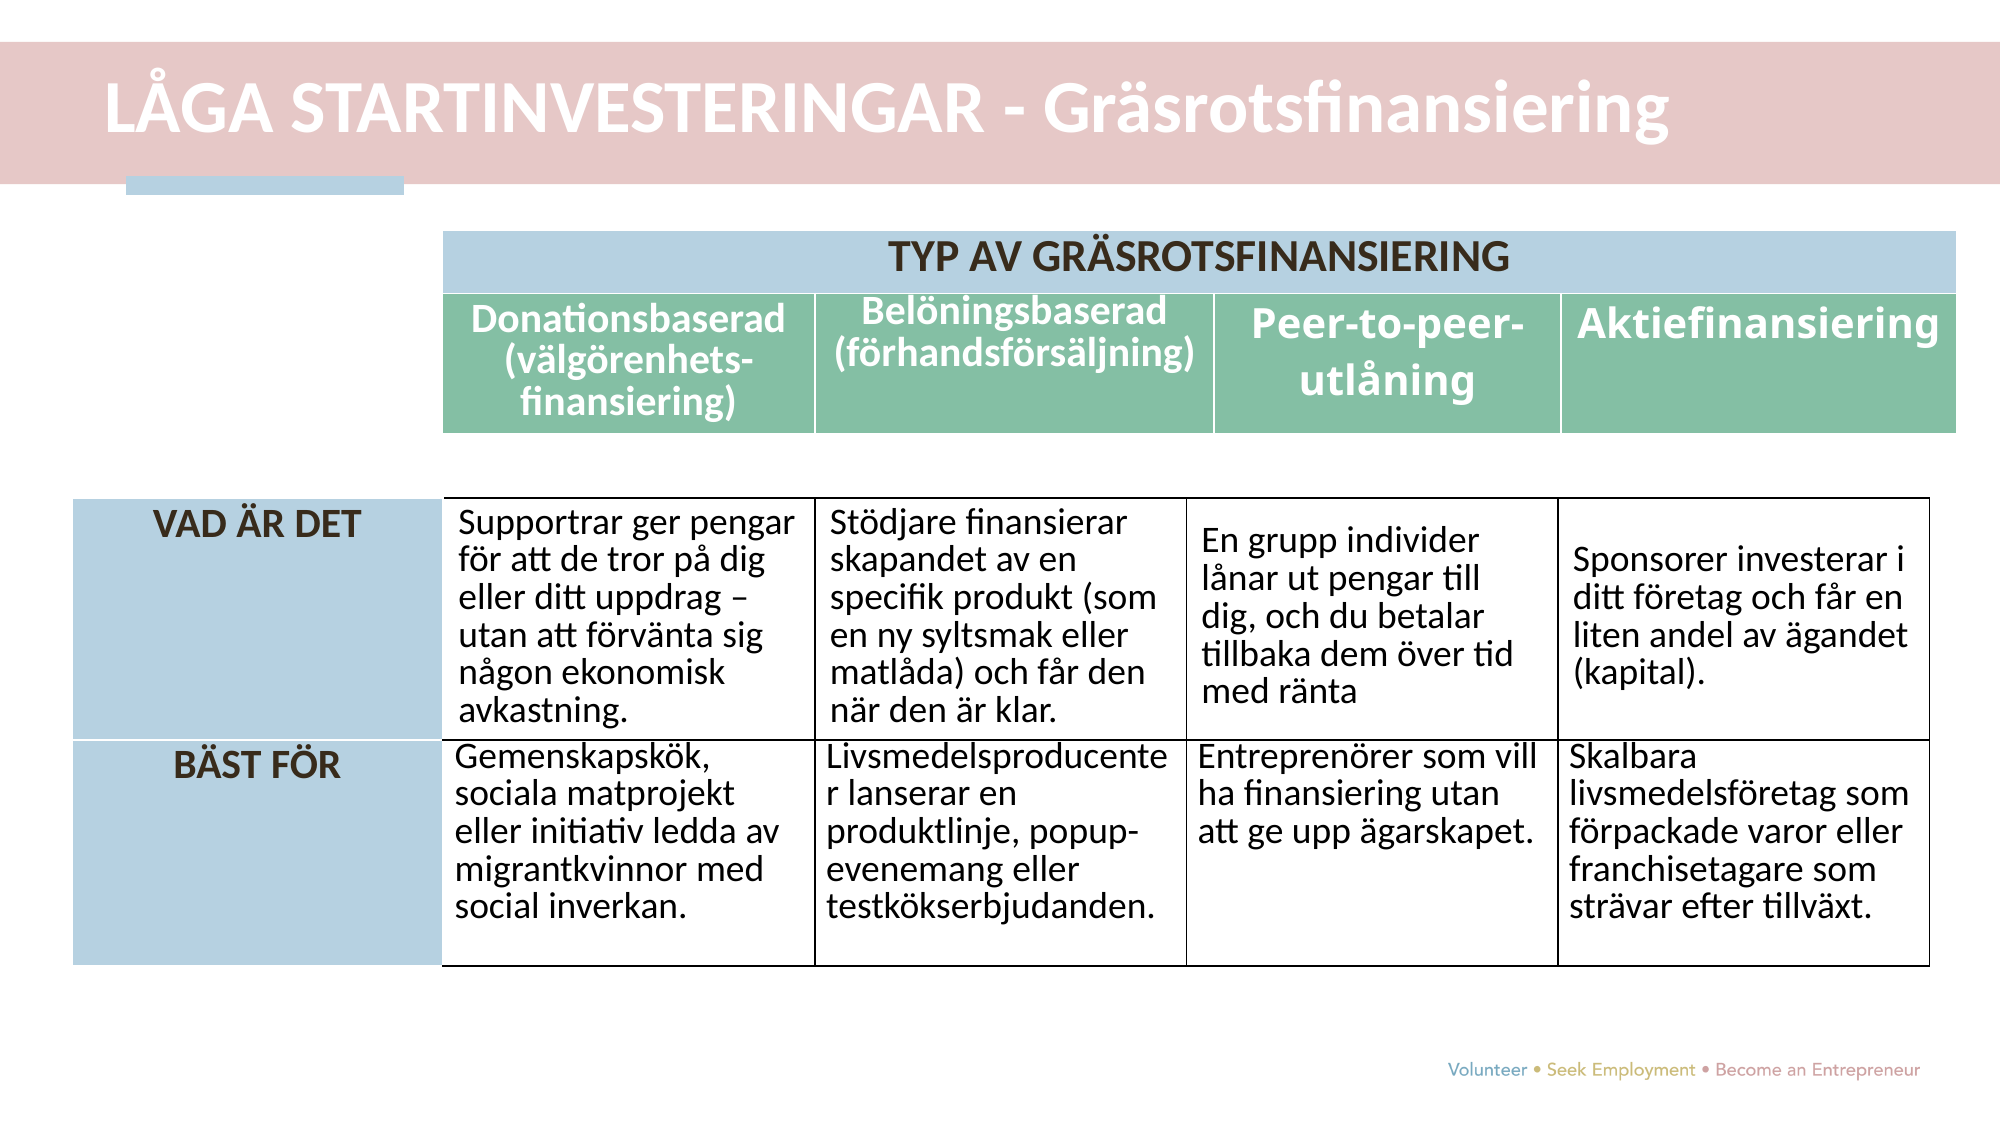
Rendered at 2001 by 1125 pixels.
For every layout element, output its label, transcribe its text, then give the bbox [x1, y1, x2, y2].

table_header Sponsorer investerar i ditt företag och får en liten andel av ägandet (kapital). [1559, 499, 1929, 739]
table_header TYP AV GRÄSROTSFINANSIERING [443, 231, 1956, 293]
table_header En grupp individer lånar ut pengar till dig, och du betalar tillbaka dem över tid med ränta [1187, 499, 1557, 739]
table_cell Belöningsbaserad (förhandsförsäljning) [816, 294, 1213, 433]
table_cell Entreprenörer som vill ha finansiering utan att ge upp ägarskapet. [1187, 741, 1557, 965]
picture [1418, 1046, 1971, 1103]
table_header Stödjare finansierar skapandet av en specifik produkt (som en ny syltsmak eller matlåda) och får den när den är klar. [816, 499, 1186, 739]
table_header VAD ÄR DET [73, 499, 442, 739]
list LÅGA STARTINVESTERINGAR - Gräsrotsfinansiering [89, 99, 1879, 219]
table_cell Gemenskapskök, sociala matprojekt eller initiativ ledda av migrantkvinnor med social inverkan. [444, 741, 814, 965]
table_cell Livsmedelsproducenter lanserar en produktlinje, popup-evenemang eller testkökserbjudanden. [816, 741, 1186, 965]
table_cell Peer-to-peer-utlåning [1215, 294, 1560, 433]
table_cell Donationsbaserad (välgörenhets-finansiering) [443, 294, 814, 433]
table_cell BÄST FÖR [73, 741, 442, 965]
table_cell Skalbara livsmedelsföretag som förpackade varor eller franchisetagare som strävar efter tillväxt. [1559, 741, 1929, 965]
table_header Supportrar ger pengar för att de tror på dig eller ditt uppdrag – utan att förvänta sig någon ekonomisk avkastning. [444, 499, 814, 739]
table_cell Aktiefinansiering [1562, 294, 1956, 433]
